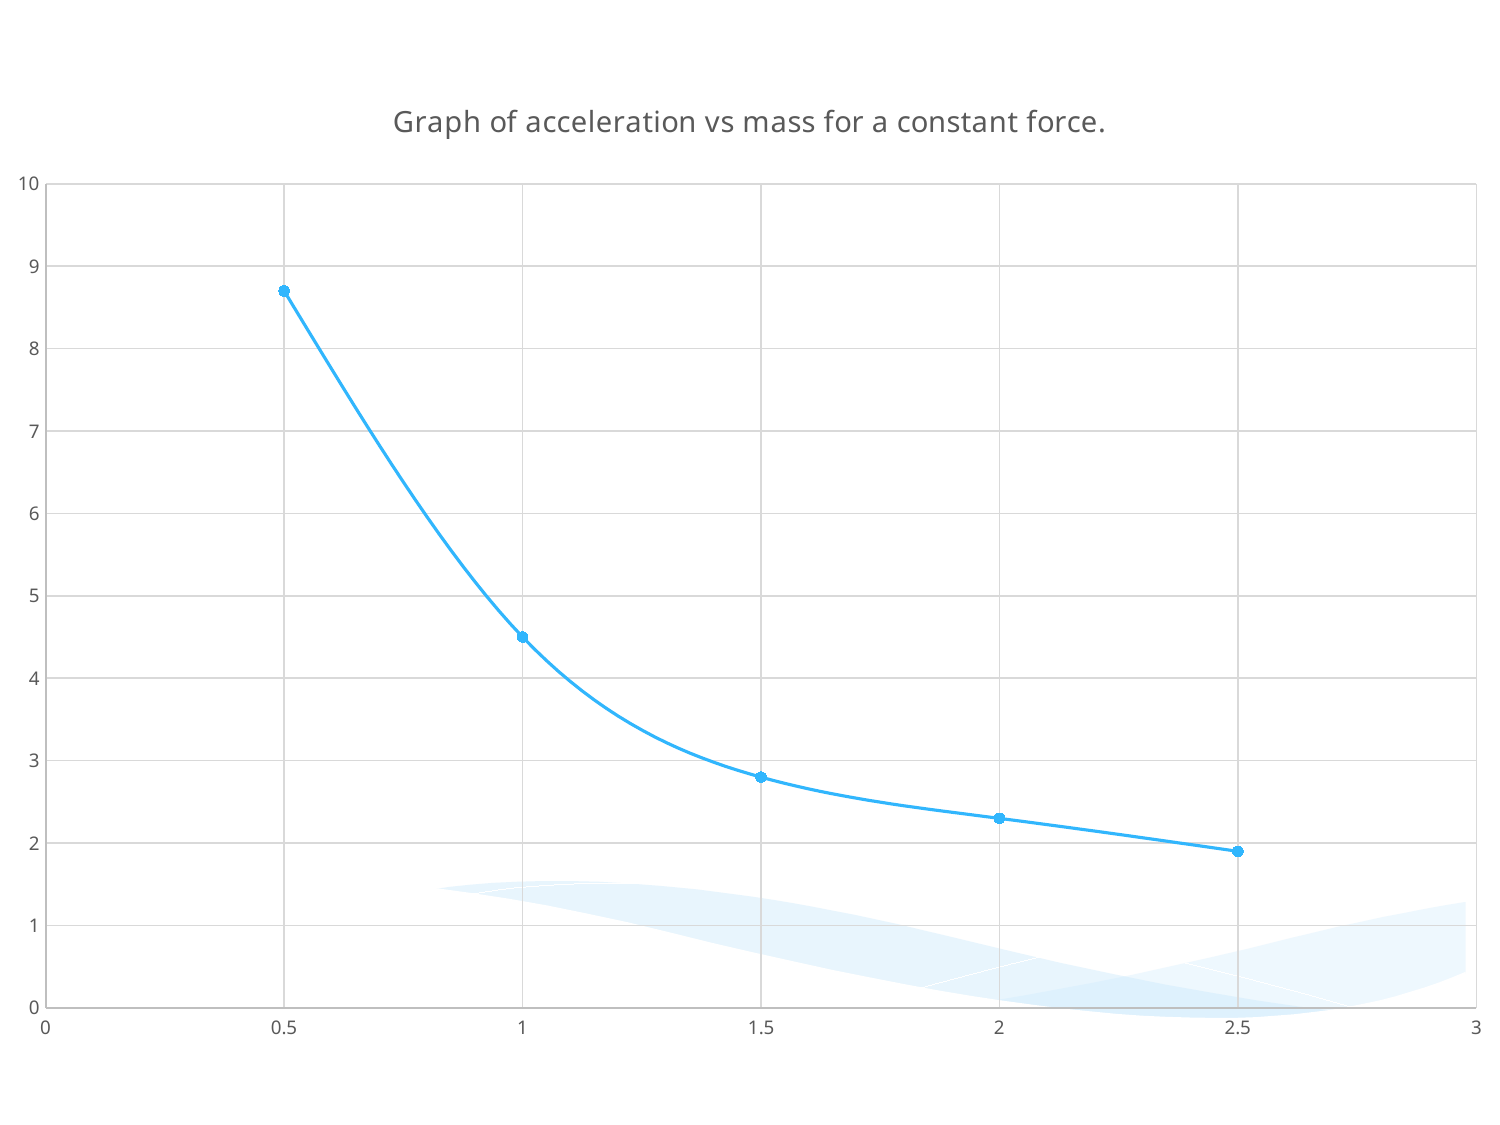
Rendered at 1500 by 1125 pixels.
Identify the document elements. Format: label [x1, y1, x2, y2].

chart [0, 64, 1500, 1061]
